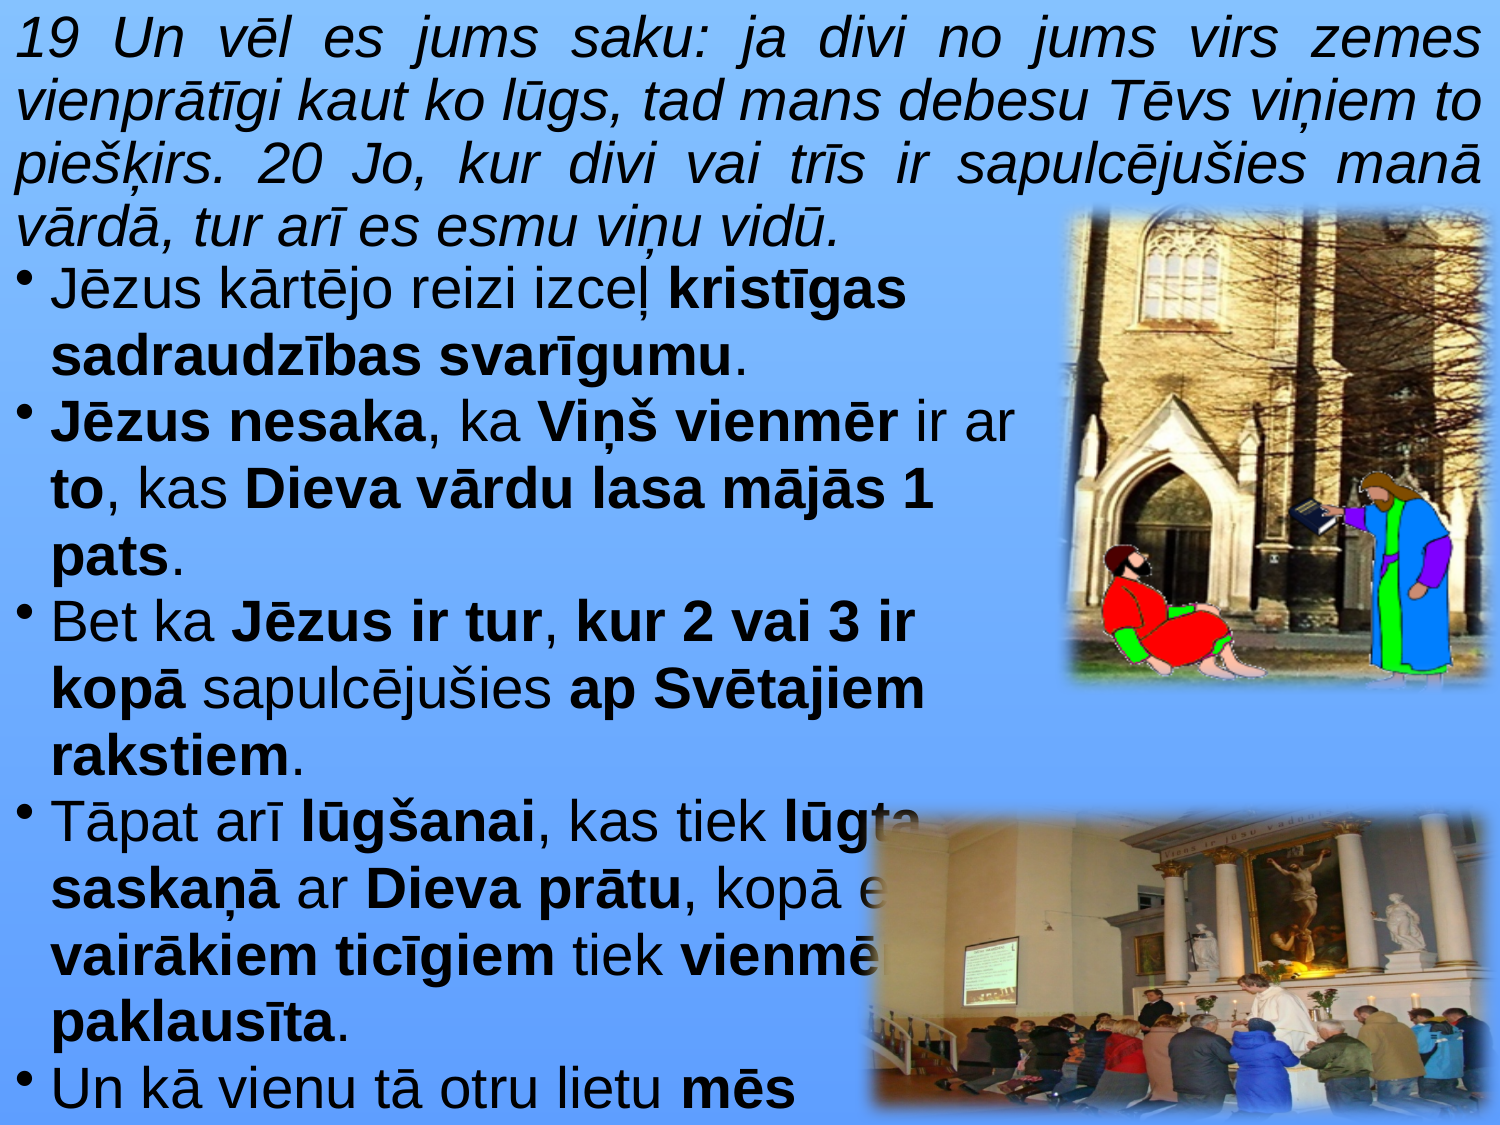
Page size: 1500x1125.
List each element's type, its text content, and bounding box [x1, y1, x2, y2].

picture [855, 798, 1500, 1125]
picture [1054, 198, 1500, 696]
text_box Jēzus kārtējo reizi izceļ kristīgas sadraudzības svarīgumu. Jēzus nesaka, ka Viņš vienmēr ir ar to, kas Dieva vārdu lasa mājās 1 pats. Bet ka Jēzus ir tur, kur 2 vai 3 ir kopā sapulcējušies ap Svētajiem rakstiem. Tāpat arī lūgšanai, kas tiek lūgta saskaņā ar Dieva prātu, kopā esot vairākiem ticīgiem tiek vienmēr paklausīta. Un kā vienu tā otru lietu mēs dievkalpojumos un Bībeles stundās esam piedzīvojuši. [0, 246, 1078, 1125]
list 19 Un vēl es jums saku: ja divi no jums virs zemes vienprātīgi kaut ko lūgs, tad mans debesu Tēvs viņiem to piešķirs. 20 Jo, kur divi vai trīs ir sapulcējušies manā vārdā, tur arī es esmu viņu vidū. [0, 0, 1500, 178]
